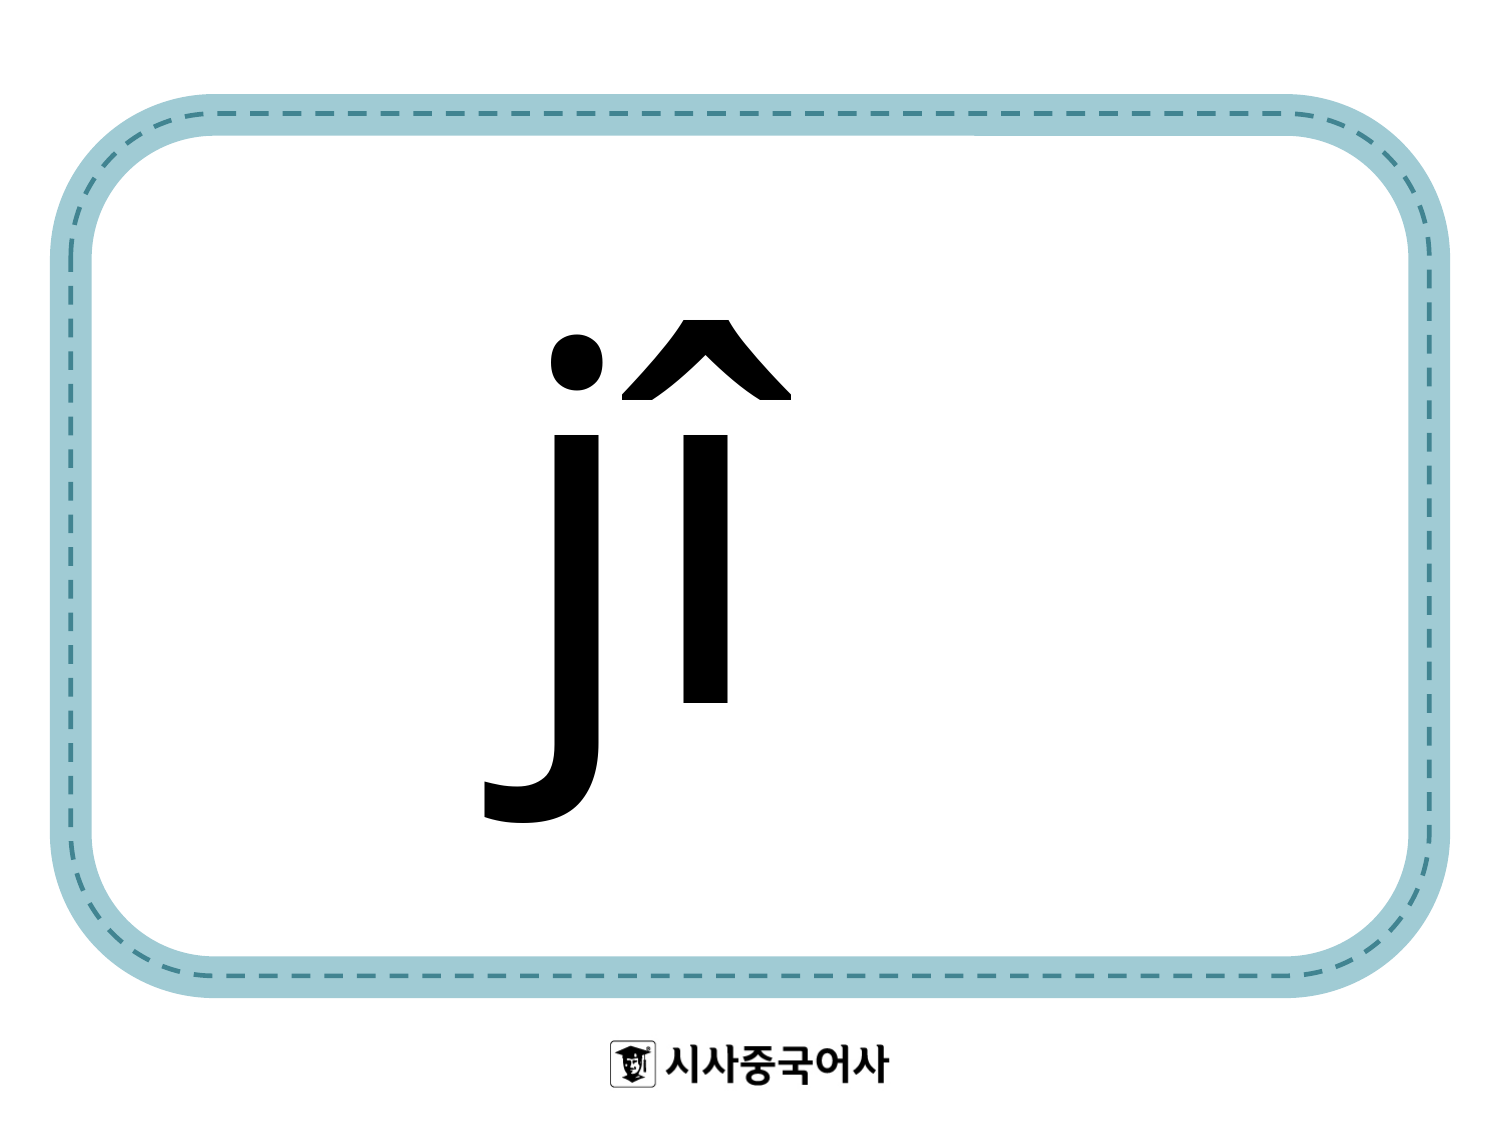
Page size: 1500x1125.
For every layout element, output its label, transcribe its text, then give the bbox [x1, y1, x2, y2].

text_box jî [145, 172, 1354, 836]
picture [602, 1034, 898, 1094]
